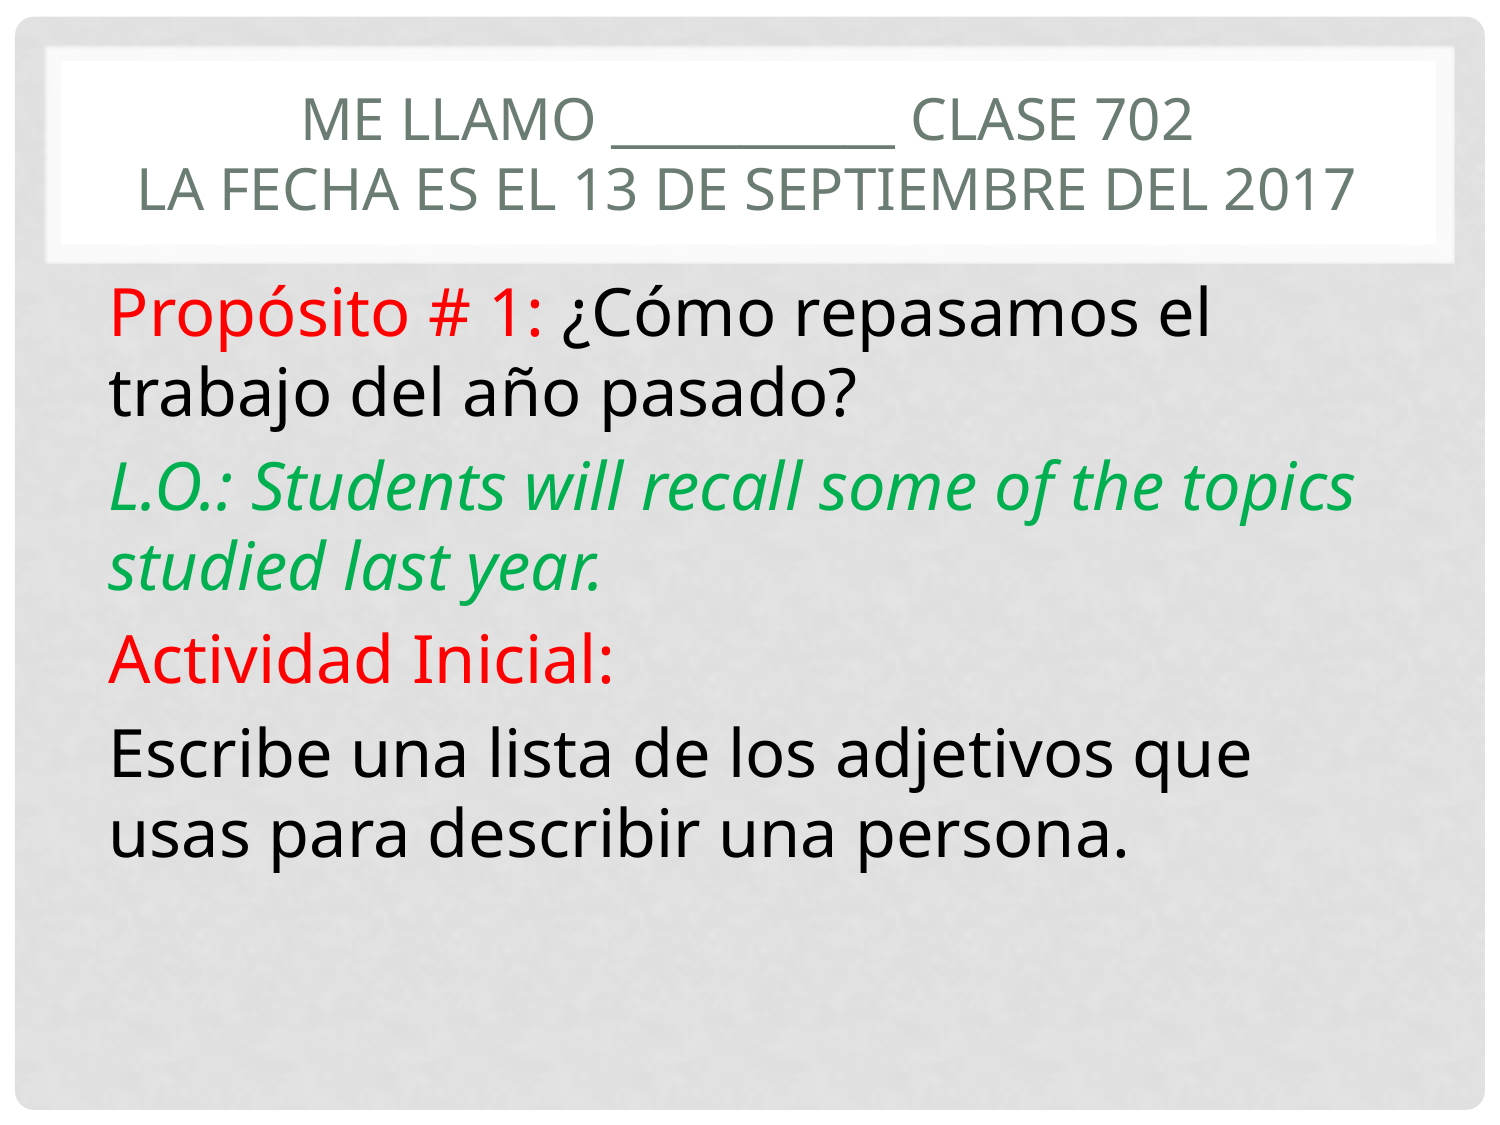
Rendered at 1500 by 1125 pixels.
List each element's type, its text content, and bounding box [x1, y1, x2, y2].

list Propósito # 1: ¿Cómo repasamos el trabajo del año pasado? L.O.: Students will recall some of the topics studied last year. Actividad Inicial: Escribe una lista de los adjetivos que usas para describir una persona. [75, 262, 1425, 980]
title Me llamo ___________ Clase 702 La fecha es el 13 de septiembre del 2017 [69, 66, 1425, 238]
